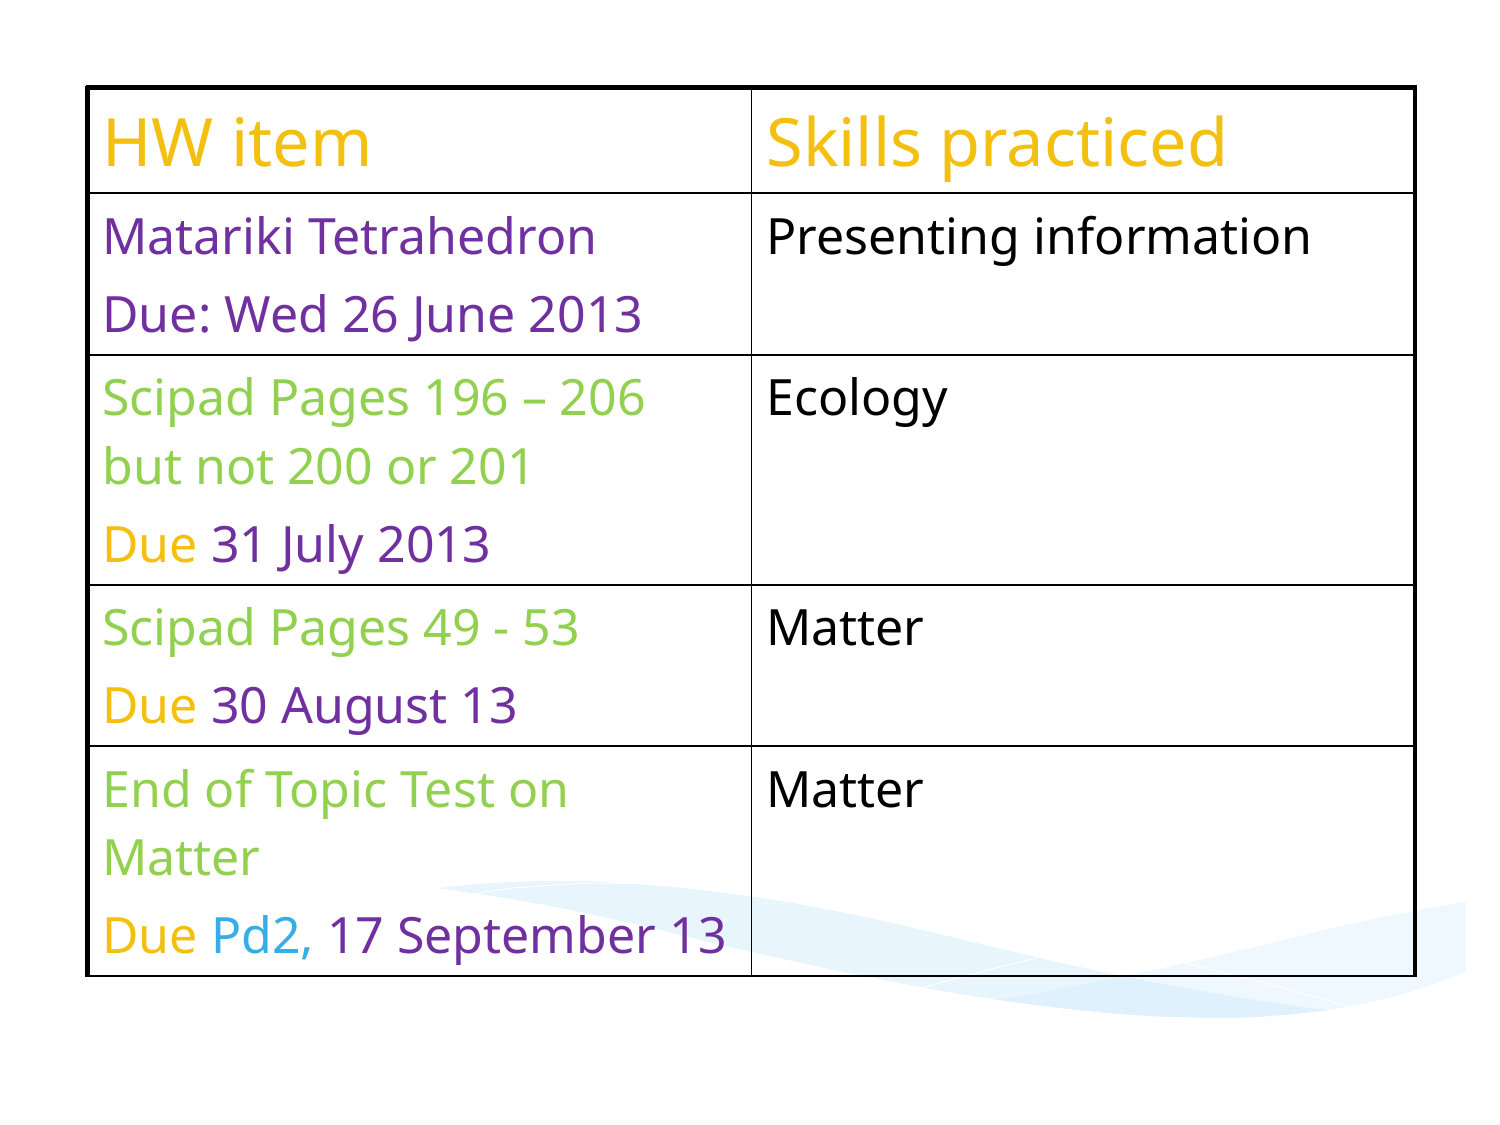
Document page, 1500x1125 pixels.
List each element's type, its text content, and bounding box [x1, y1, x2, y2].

table_cell Ecology [752, 356, 1413, 584]
table_cell Presenting information [752, 194, 1413, 354]
table_cell Matariki Tetrahedron Due: Wed 26 June 2013 [90, 194, 751, 354]
table_header Skills practiced [752, 90, 1413, 192]
table_header HW item [90, 90, 751, 192]
table_cell Scipad Pages 49 - 53 Due 30 August 13 [90, 586, 751, 745]
table_cell Matter [752, 586, 1413, 745]
table_cell Scipad Pages 196 – 206 but not 200 or 201 Due 31 July 2013 [90, 356, 751, 584]
table_cell Matter [752, 747, 1413, 975]
table_cell End of Topic Test on Matter Due Pd2, 17 September 13 [90, 747, 751, 975]
